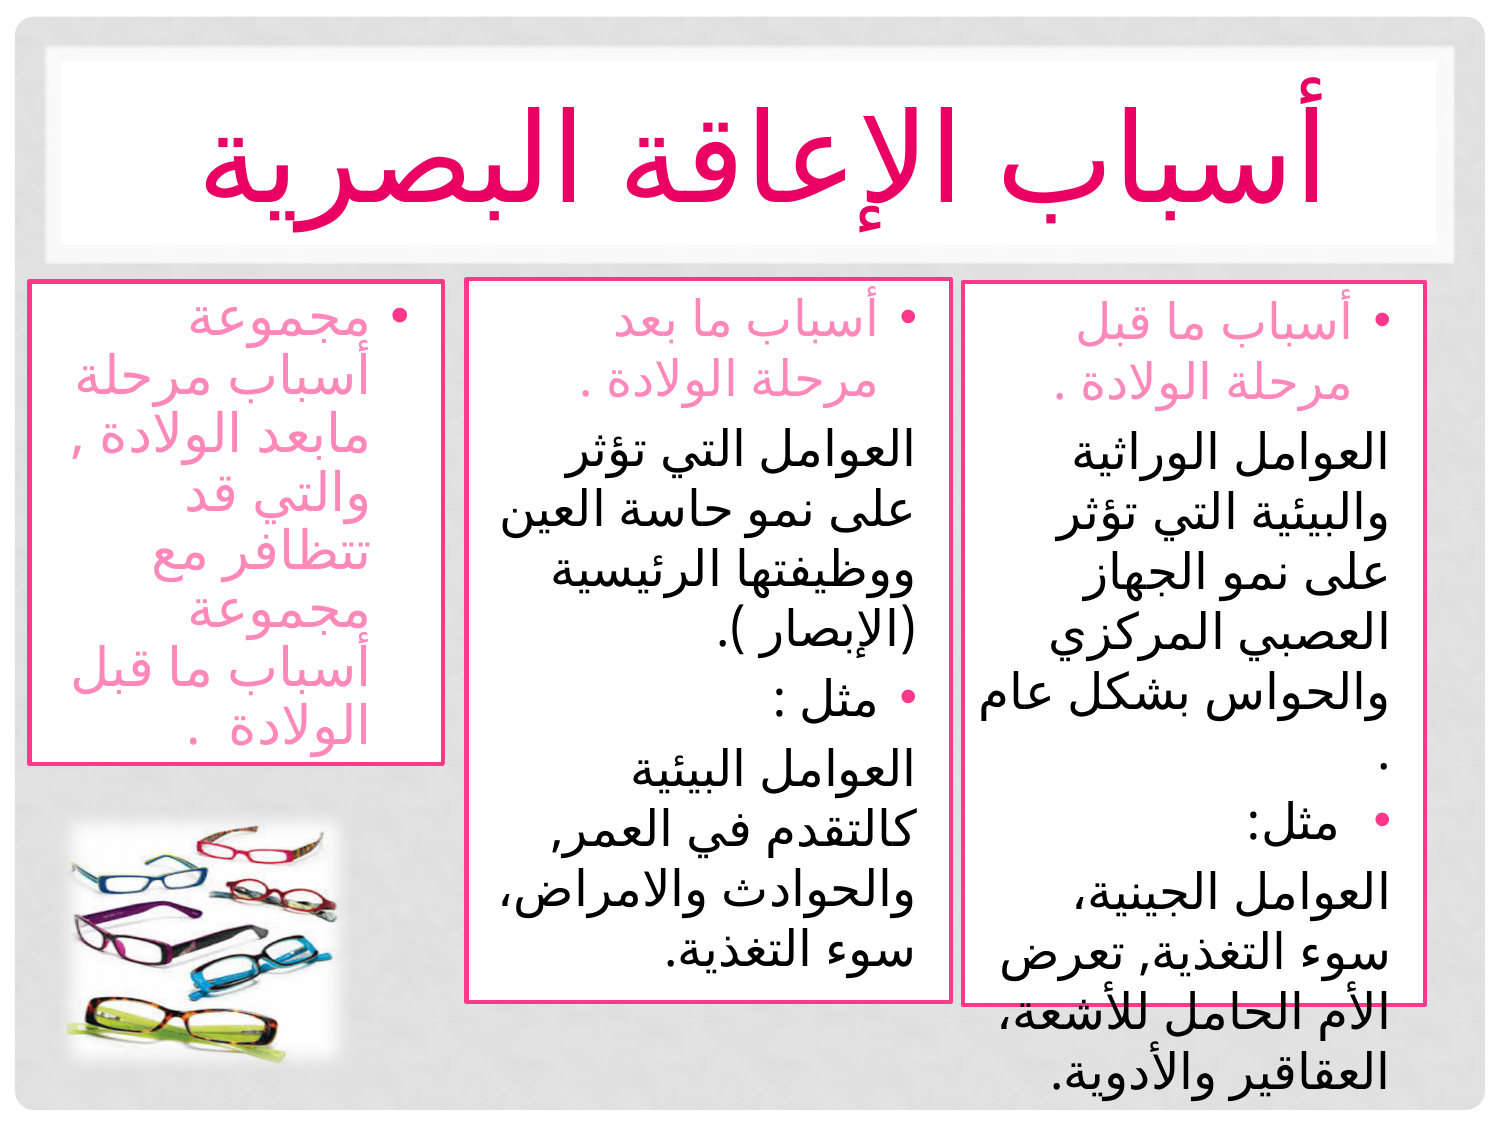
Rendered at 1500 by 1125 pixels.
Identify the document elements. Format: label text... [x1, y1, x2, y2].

list أسباب ما بعد مرحلة الولادة . العوامل التي تؤثر على نمو حاسة العين ووظيفتها الرئيسية (الإبصار ). مثل : العوامل البيئية كالتقدم في العمر, والحوادث والامراض، سوء التغذية. [464, 277, 953, 1004]
picture [52, 804, 357, 1077]
text_box مجموعة أسباب مرحلة مابعد الولادة , والتي قد تتظافر مع مجموعة أسباب ما قبل الولادة . [27, 279, 445, 766]
title أسباب الإعاقة البصرية [69, 66, 1425, 238]
list أسباب ما قبل مرحلة الولادة . العوامل الوراثية والبيئية التي تؤثر على نمو الجهاز العصبي المركزي والحواس بشكل عام . مثل: العوامل الجينية، سوء التغذية, تعرض الأم الحامل للأشعة، العقاقير والأدوية. [961, 280, 1427, 1007]
